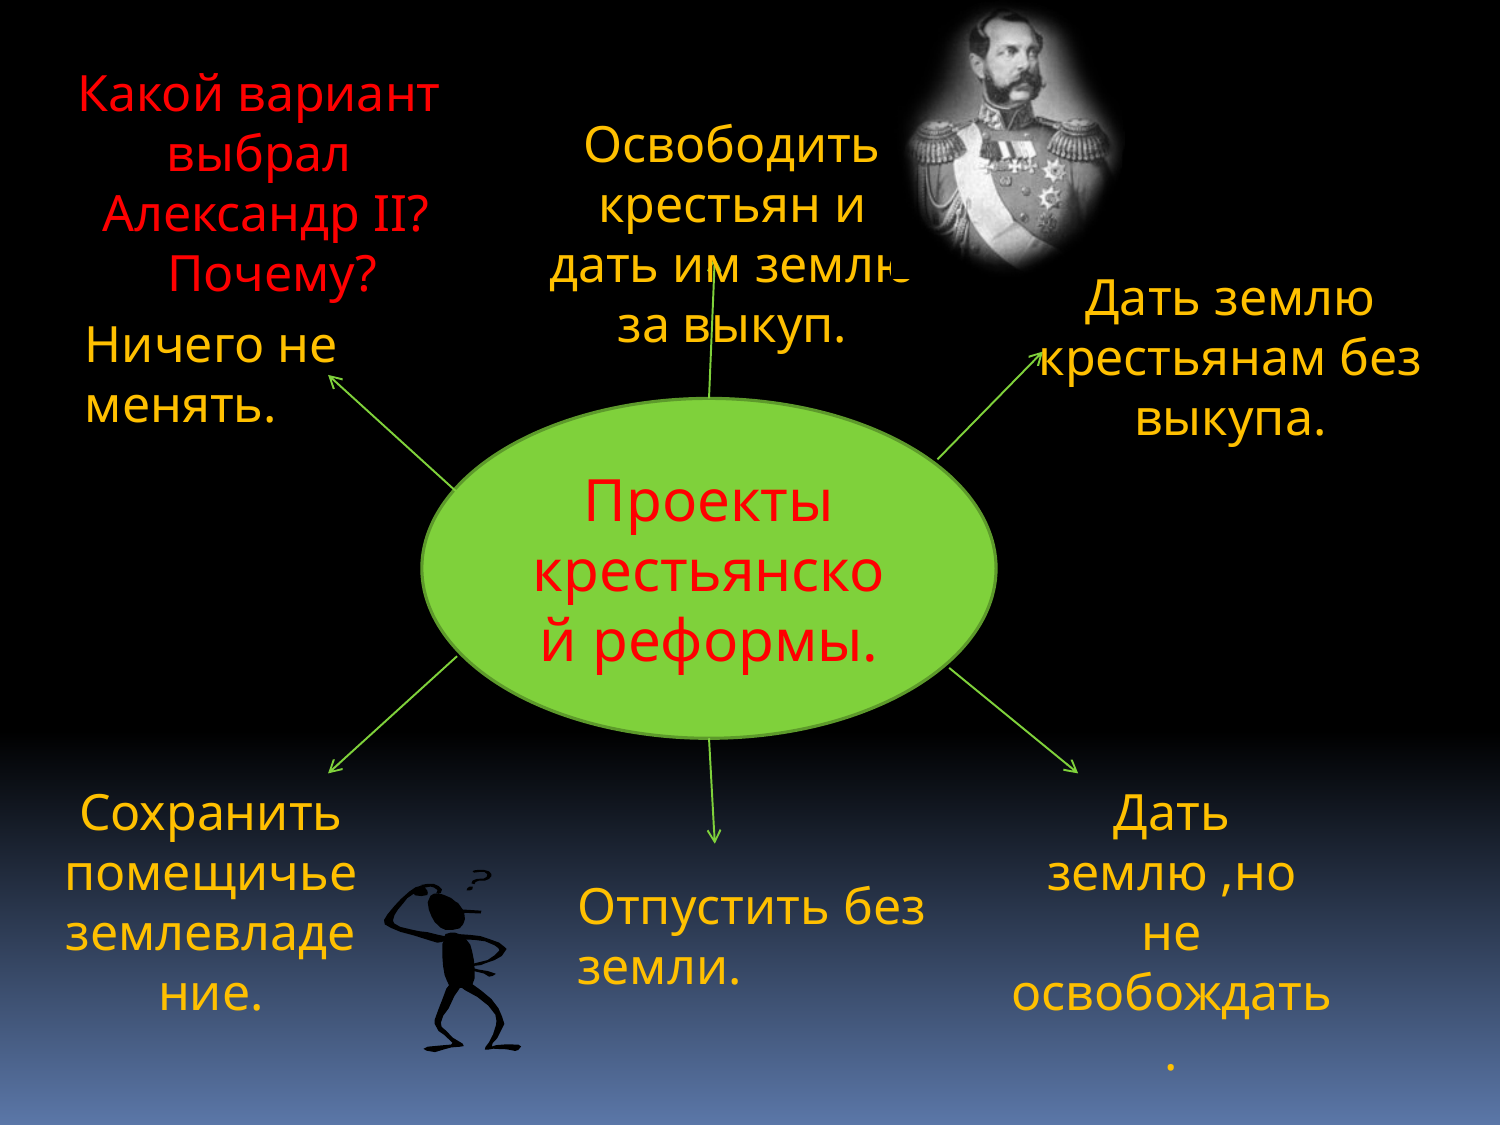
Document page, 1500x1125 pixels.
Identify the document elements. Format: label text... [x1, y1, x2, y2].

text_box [935, 352, 1045, 459]
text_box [327, 374, 458, 493]
text_box Освободить крестьян и дать им землю за выкуп. [527, 105, 938, 361]
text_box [641, 324, 783, 332]
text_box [658, 787, 766, 795]
text_box Дать землю крестьянам без выкупа. [1019, 257, 1442, 453]
text_box Ничего не менять. [70, 310, 422, 440]
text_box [948, 667, 1079, 774]
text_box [327, 655, 458, 774]
text_box Дать землю ,но не освобождать. [996, 773, 1348, 1089]
picture [891, 0, 1125, 280]
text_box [383, 869, 522, 1053]
text_box Сохранить помещичье землевладение. [46, 773, 375, 1029]
text_box Какой вариант выбрал Александр II? Почему? [29, 54, 502, 310]
text_box Отпустить без земли. [562, 867, 950, 1002]
text_box Проекты крестьянской реформы. [420, 396, 998, 740]
